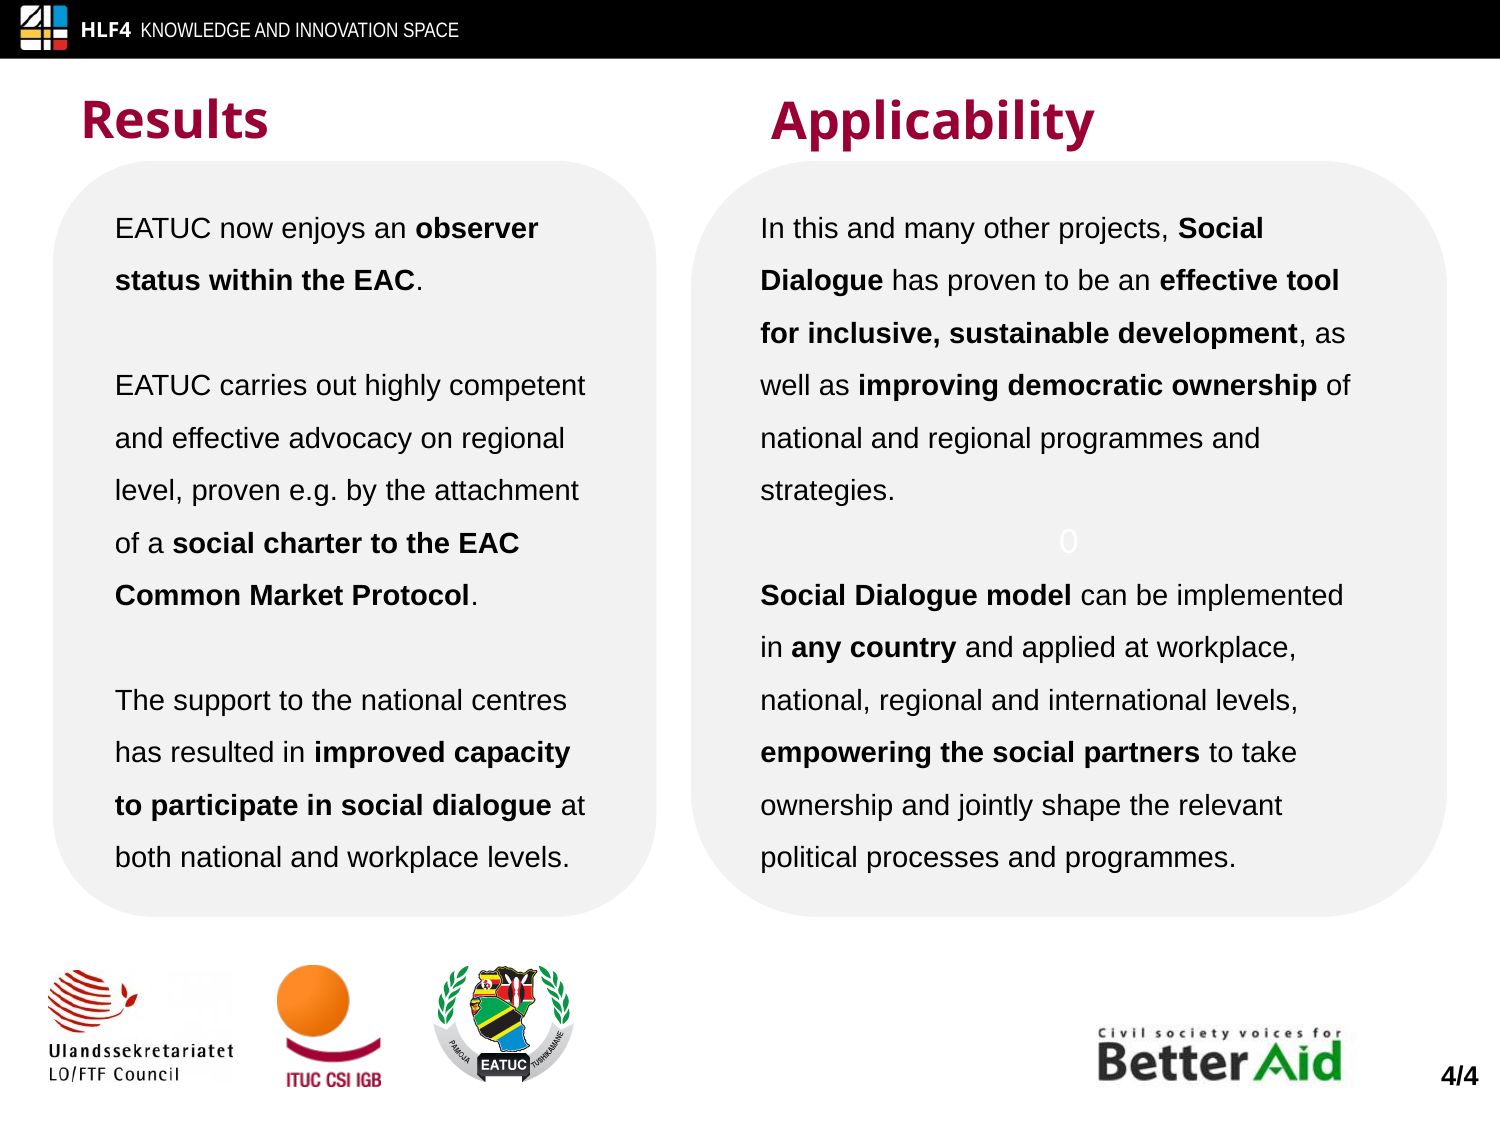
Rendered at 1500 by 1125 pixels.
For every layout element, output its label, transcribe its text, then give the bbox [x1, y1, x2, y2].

text_box Applicability [667, 42, 1199, 194]
text_box In this and many other projects, Social Dialogue has proven to be an effective tool for inclusive, sustainable development, as well as improving democratic ownership of national and regional programmes and strategies. Social Dialogue model can be implemented in any country and applied at workplace, national, regional and international levels, empowering the social partners to take ownership and jointly shape the relevant political processes and programmes. [745, 184, 1372, 881]
title Results [65, 62, 418, 173]
picture [48, 970, 233, 1083]
picture [277, 965, 381, 1088]
picture [17, 2, 69, 51]
text_box [0, 0, 1500, 61]
text_box 4/4 [1394, 1051, 1494, 1099]
text_box 0 [688, 158, 1450, 919]
picture [429, 960, 575, 1093]
picture [1087, 1015, 1360, 1093]
text_box [50, 158, 659, 919]
text_box HLF4 KNOWLEDGE AND INNOVATION SPACE [73, 9, 1224, 50]
text_box EATUC now enjoys an observer status within the EAC. EATUC carries out highly competent and effective advocacy on regional level, proven e.g. by the attachment of a social charter to the EAC Common Market Protocol. The support to the national centres has resulted in improved capacity to participate in social dialogue at both national and workplace levels. [100, 184, 621, 881]
